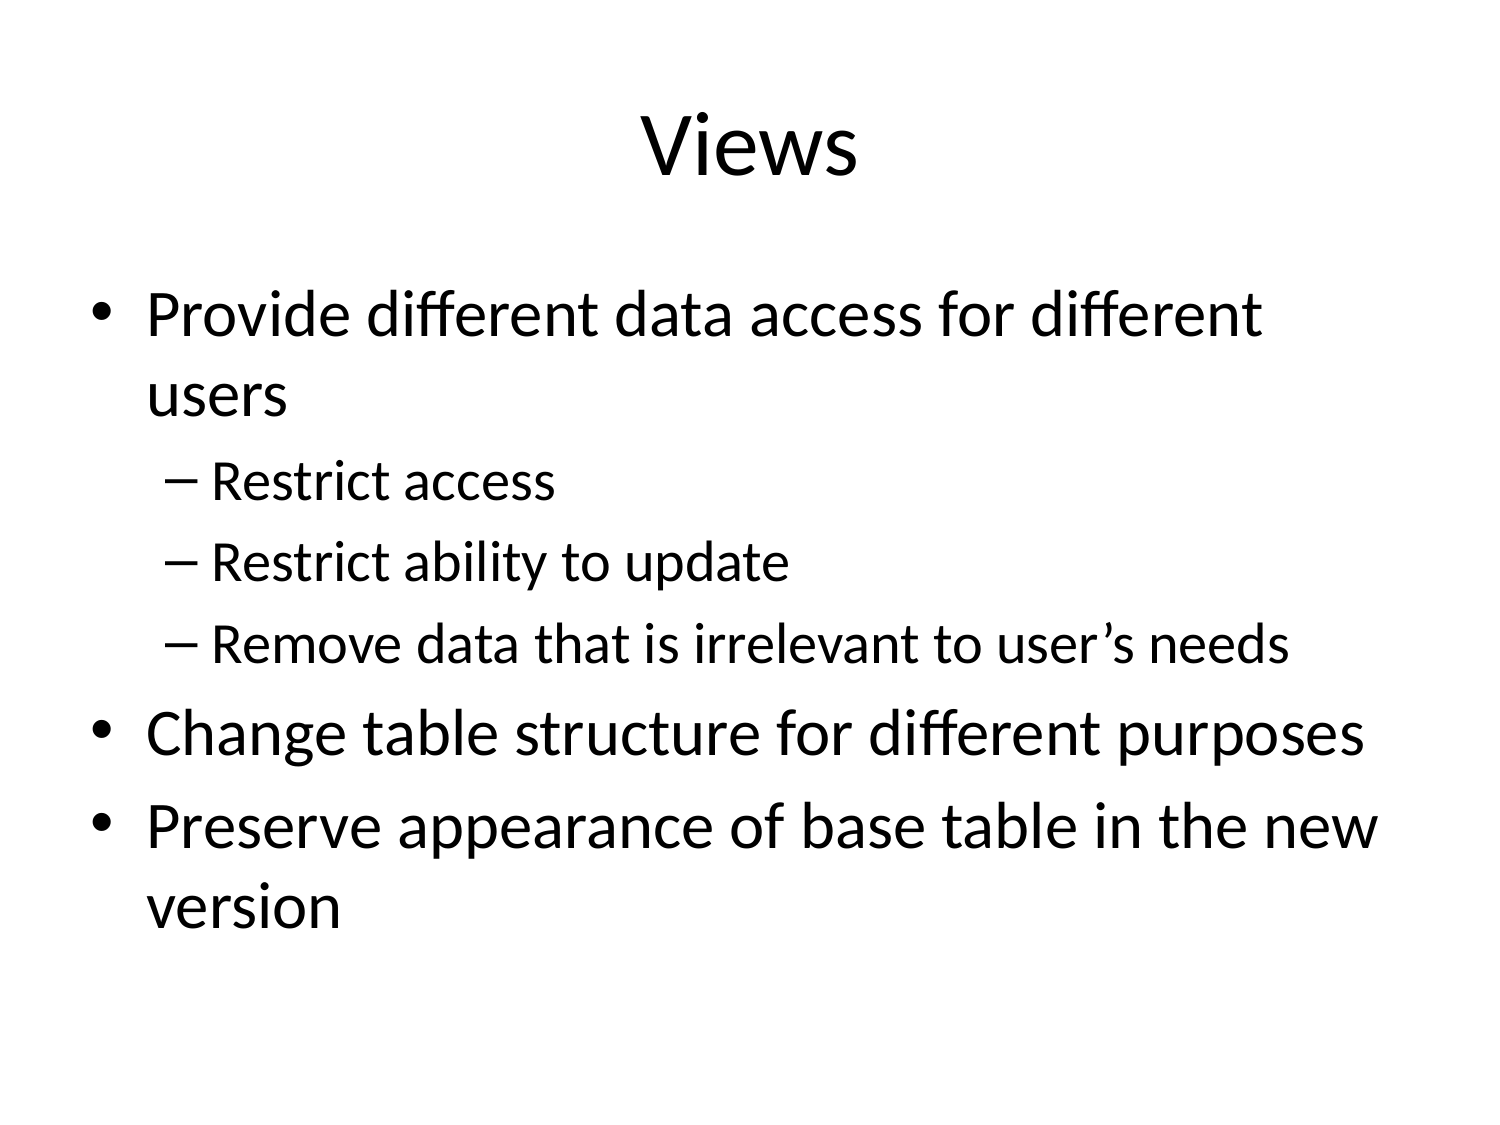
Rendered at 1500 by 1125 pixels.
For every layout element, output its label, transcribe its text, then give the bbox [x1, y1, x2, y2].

title Views [75, 45, 1425, 233]
list Provide different data access for different users Restrict access Restrict ability to update Remove data that is irrelevant to user’s needs Change table structure for different purposes Preserve appearance of base table in the new version [75, 262, 1425, 1005]
